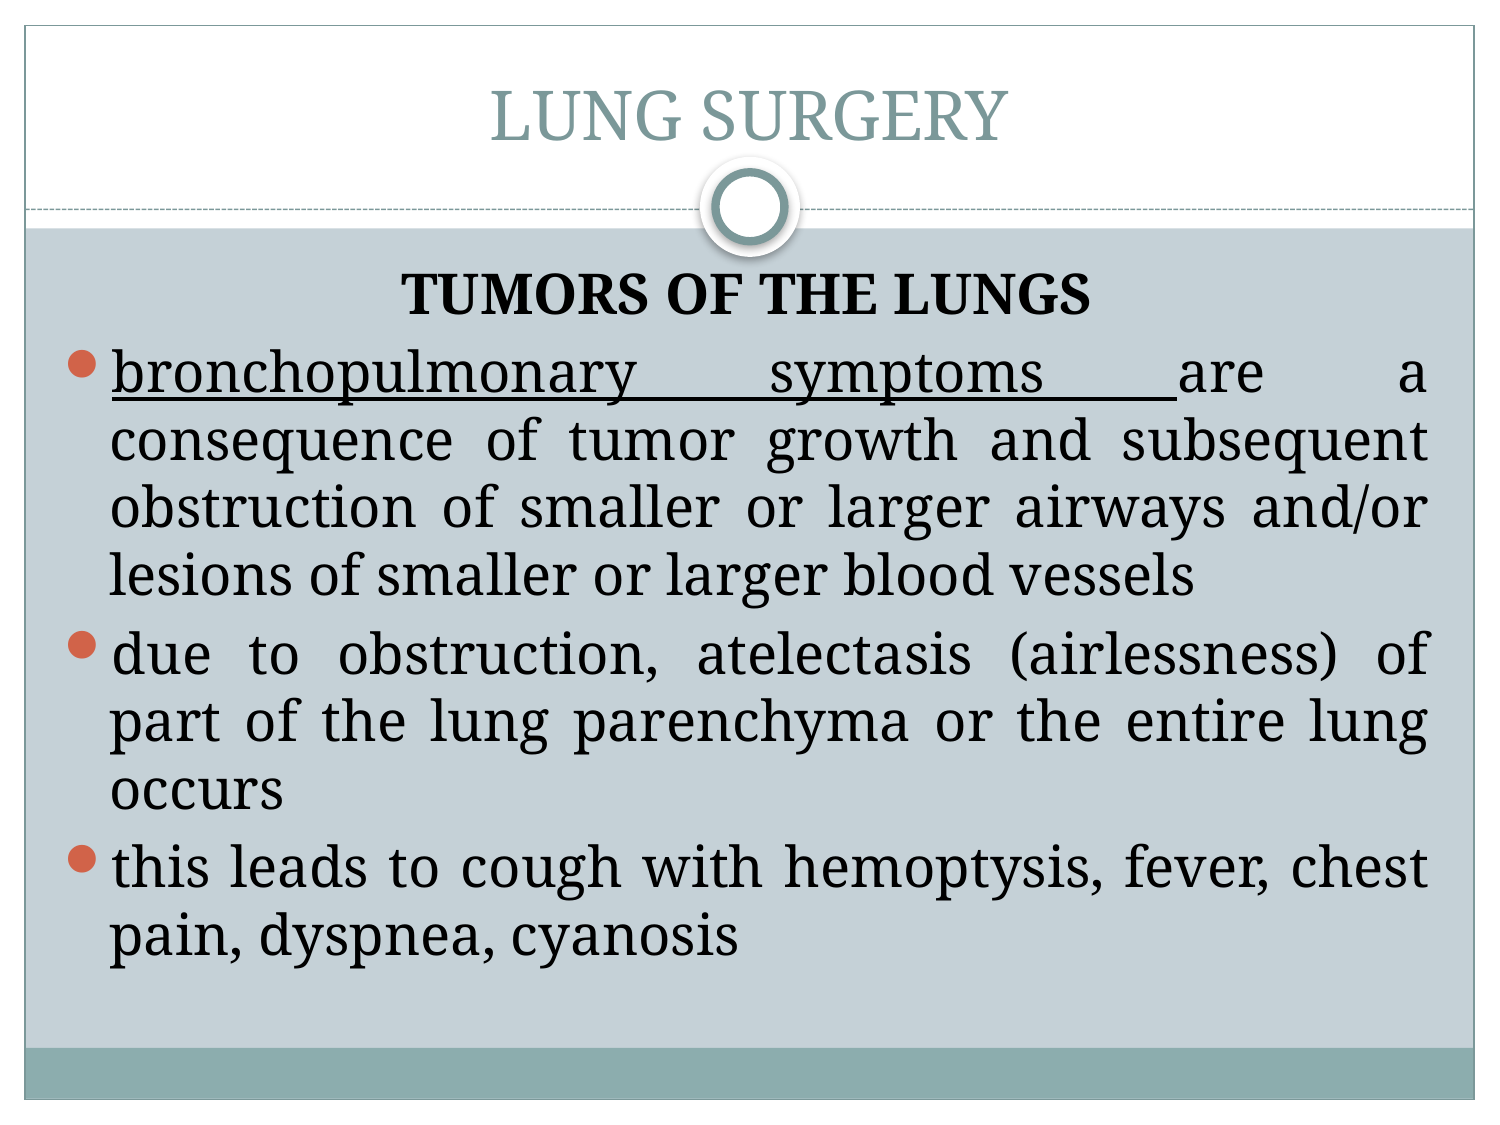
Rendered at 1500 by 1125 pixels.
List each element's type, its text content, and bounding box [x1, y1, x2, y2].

list TUMORS OF THE LUNGS bronchopulmonary symptoms are a consequence of tumor growth and subsequent obstruction of smaller or larger airways and/or lesions of smaller or larger blood vessels due to obstruction, atelectasis (airlessness) of part of the lung parenchyma or the entire lung occurs this leads to cough with hemoptysis, fever, chest pain, dyspnea, cyanosis [49, 250, 1445, 1001]
title LUNG SURGERY [49, 37, 1450, 162]
